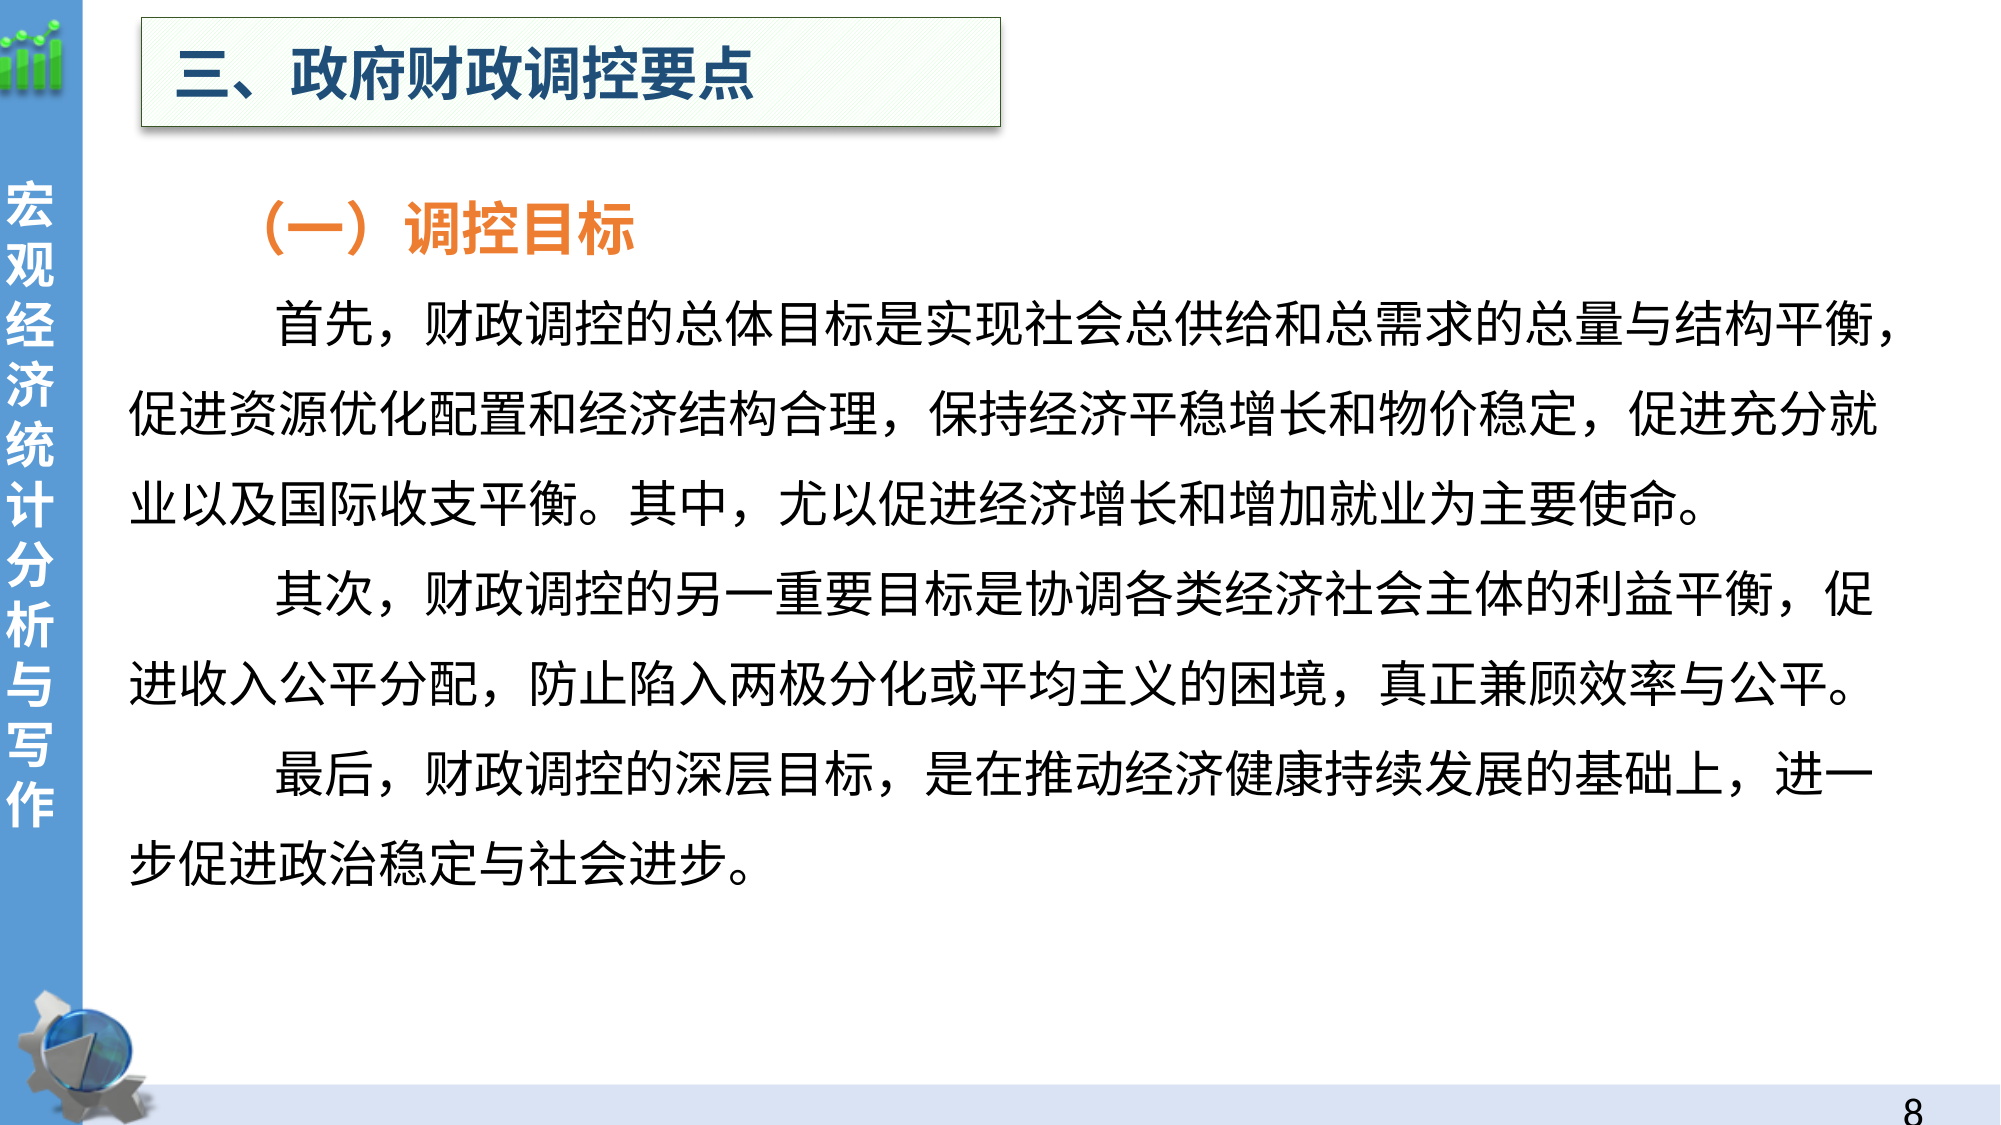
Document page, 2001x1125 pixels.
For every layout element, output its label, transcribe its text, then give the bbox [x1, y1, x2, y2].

text_box 三、政府财政调控要点 [141, 17, 1000, 127]
picture [0, 0, 2001, 1125]
list （一）调控目标 首先，财政调控的总体目标是实现社会总供给和总需求的总量与结构平衡，促进资源优化配置和经济结构合理，保持经济平稳增长和物价稳定，促进充分就业以及国际收支平衡。其中，尤以促进经济增长和增加就业为主要使命。 其次，财政调控的另一重要目标是协调各类经济社会主体的利益平衡，促进收入公平分配，防止陷入两极分化或平均主义的困境，真正兼顾效率与公平。 最后，财政调控的深层目标，是在推动经济健康持续发展的基础上，进一步促进政治稳定与社会进步。 [76, 149, 1924, 1073]
slide_number 7 [1786, 1085, 1940, 1125]
